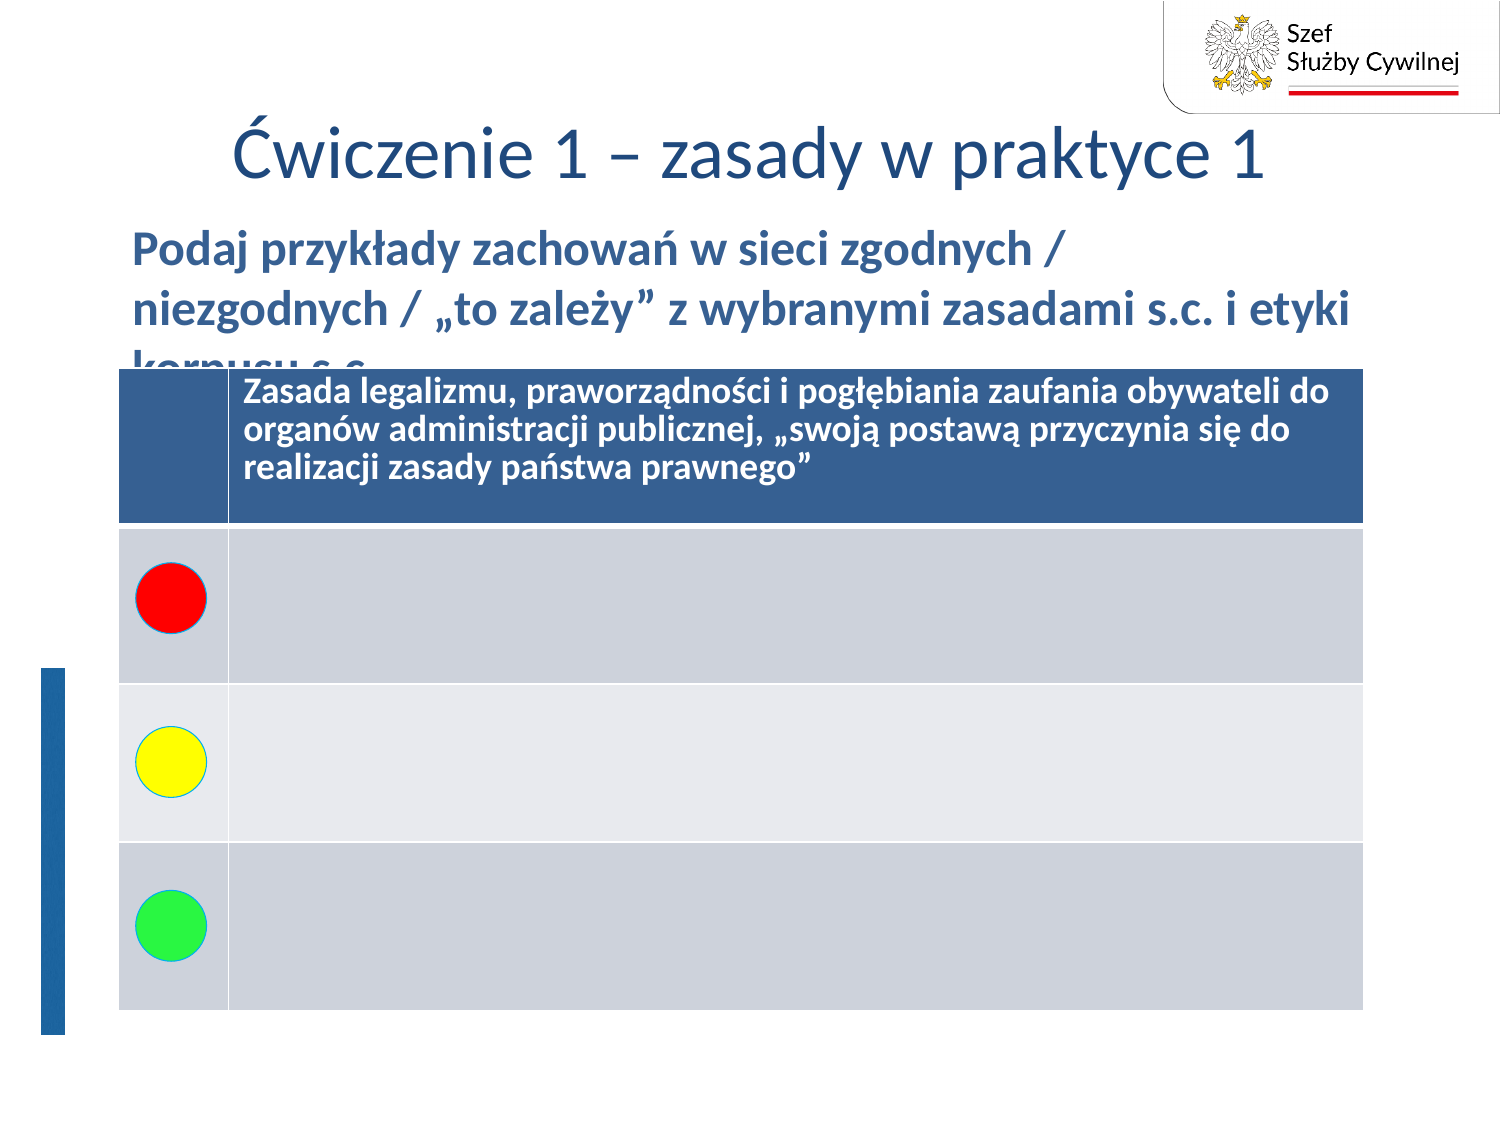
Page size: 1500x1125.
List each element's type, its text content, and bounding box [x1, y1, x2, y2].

table_cell [229, 685, 1363, 841]
text_box [133, 888, 209, 964]
table_cell [229, 529, 1363, 683]
picture [41, 668, 65, 1035]
table_cell [119, 685, 228, 841]
table_cell [119, 843, 228, 1010]
table_header [119, 369, 228, 523]
table_header Zasada legalizmu, praworządności i pogłębiania zaufania obywateli do organów administracji publicznej, „swoją postawą przyczynia się do realizacji zasady państwa prawnego” [229, 369, 1363, 523]
text_box [133, 724, 209, 800]
table_cell [229, 843, 1363, 1010]
title Ćwiczenie 1 – zasady w praktyce 1 [100, 95, 1400, 221]
text_box Podaj przykłady zachowań w sieci zgodnych / niezgodnych / „to zależy” z wybranymi zasadami s.c. i etyki korpusu s.c. [117, 208, 1382, 403]
picture [1163, 0, 1500, 114]
table_cell [119, 529, 228, 683]
text_box [133, 560, 209, 636]
